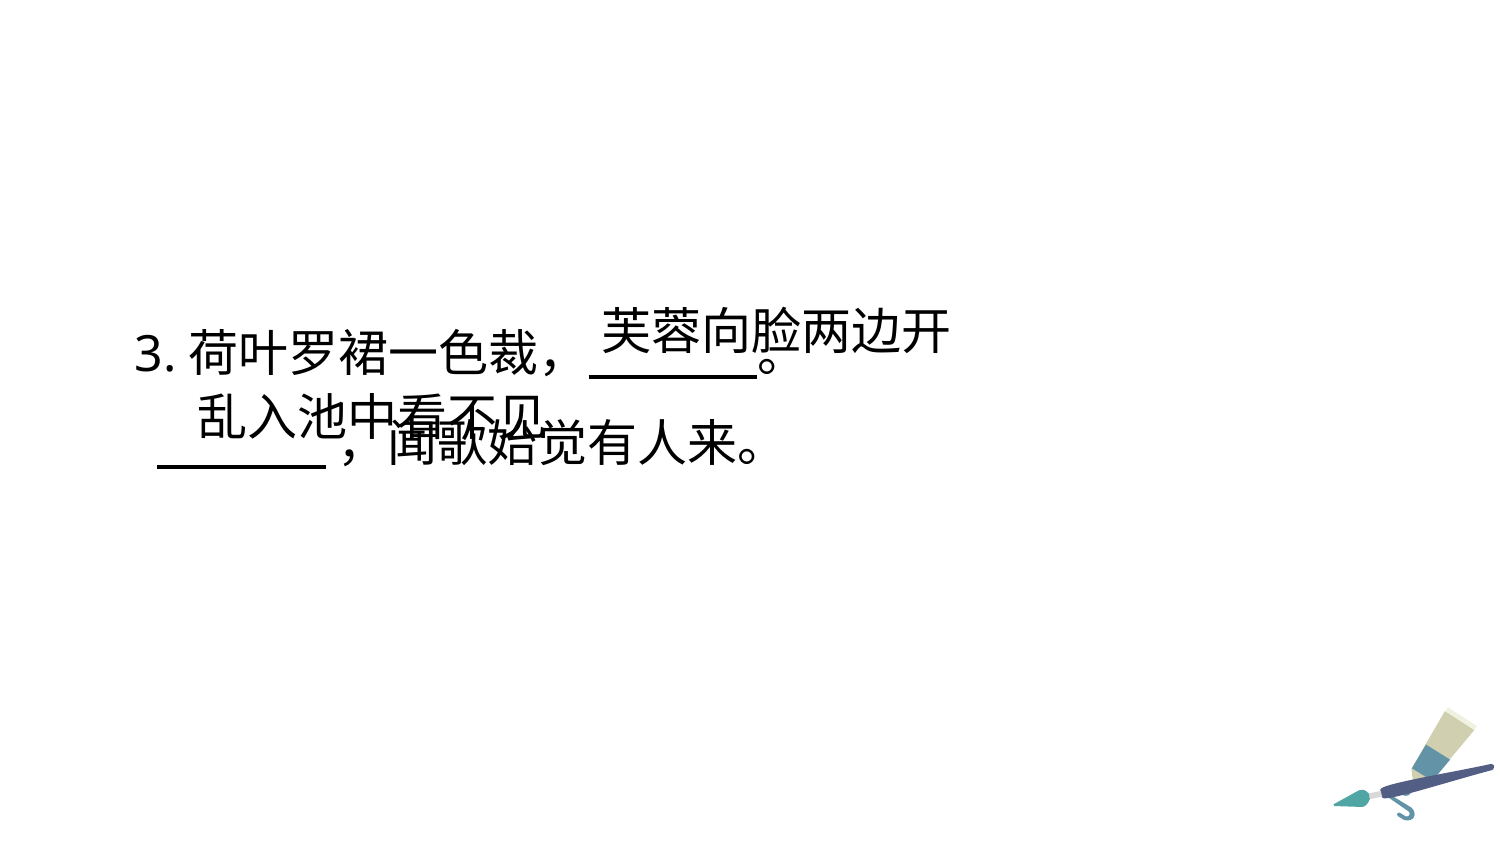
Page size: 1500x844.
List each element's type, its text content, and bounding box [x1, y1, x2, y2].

text_box 乱入池中看不见 [183, 378, 574, 454]
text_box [1358, 708, 1481, 844]
text_box 3.荷叶罗裙一色裁， 。 ，闻歌始觉有人来。 [119, 283, 1500, 479]
text_box 芙蓉向脸两边开 [586, 292, 979, 367]
